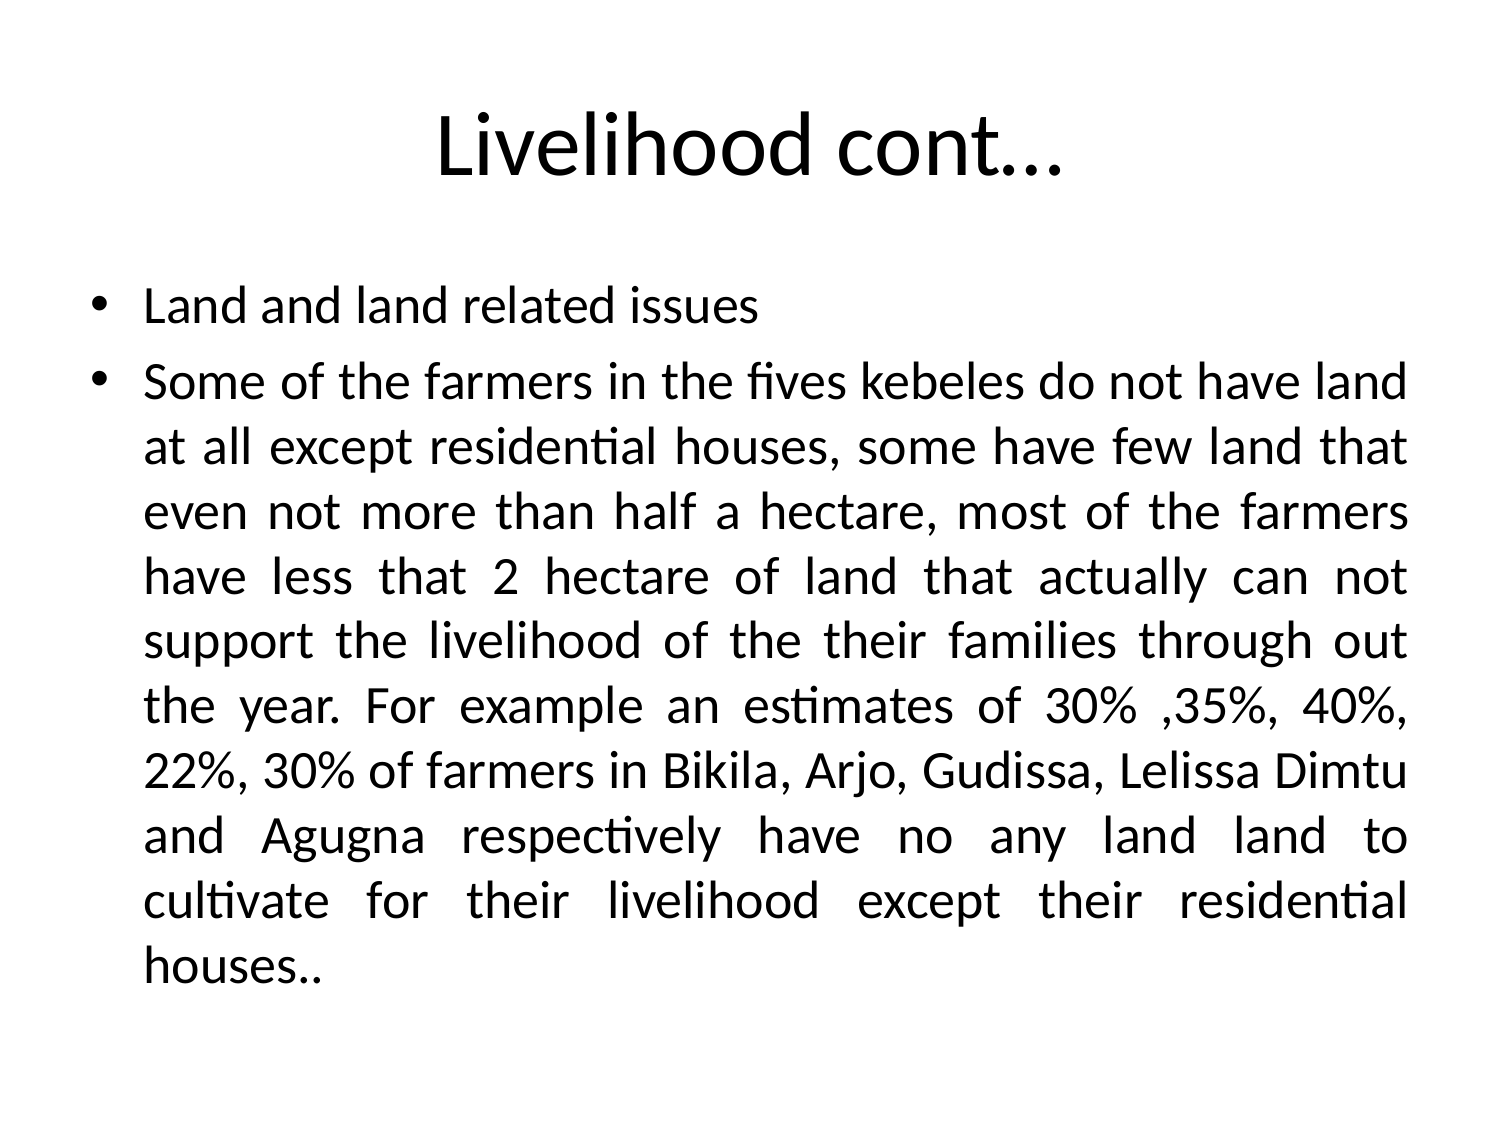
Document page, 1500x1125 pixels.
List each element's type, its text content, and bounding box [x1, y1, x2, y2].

title Livelihood cont… [75, 45, 1425, 233]
list Land and land related issues Some of the farmers in the fives kebeles do not have land at all except residential houses, some have few land that even not more than half a hectare, most of the farmers have less that 2 hectare of land that actually can not support the livelihood of the their families through out the year. For example an estimates of 30% ,35%, 40%, 22%, 30% of farmers in Bikila, Arjo, Gudissa, Lelissa Dimtu and Agugna respectively have no any land land to cultivate for their livelihood except their residential houses.. [75, 262, 1425, 1005]
